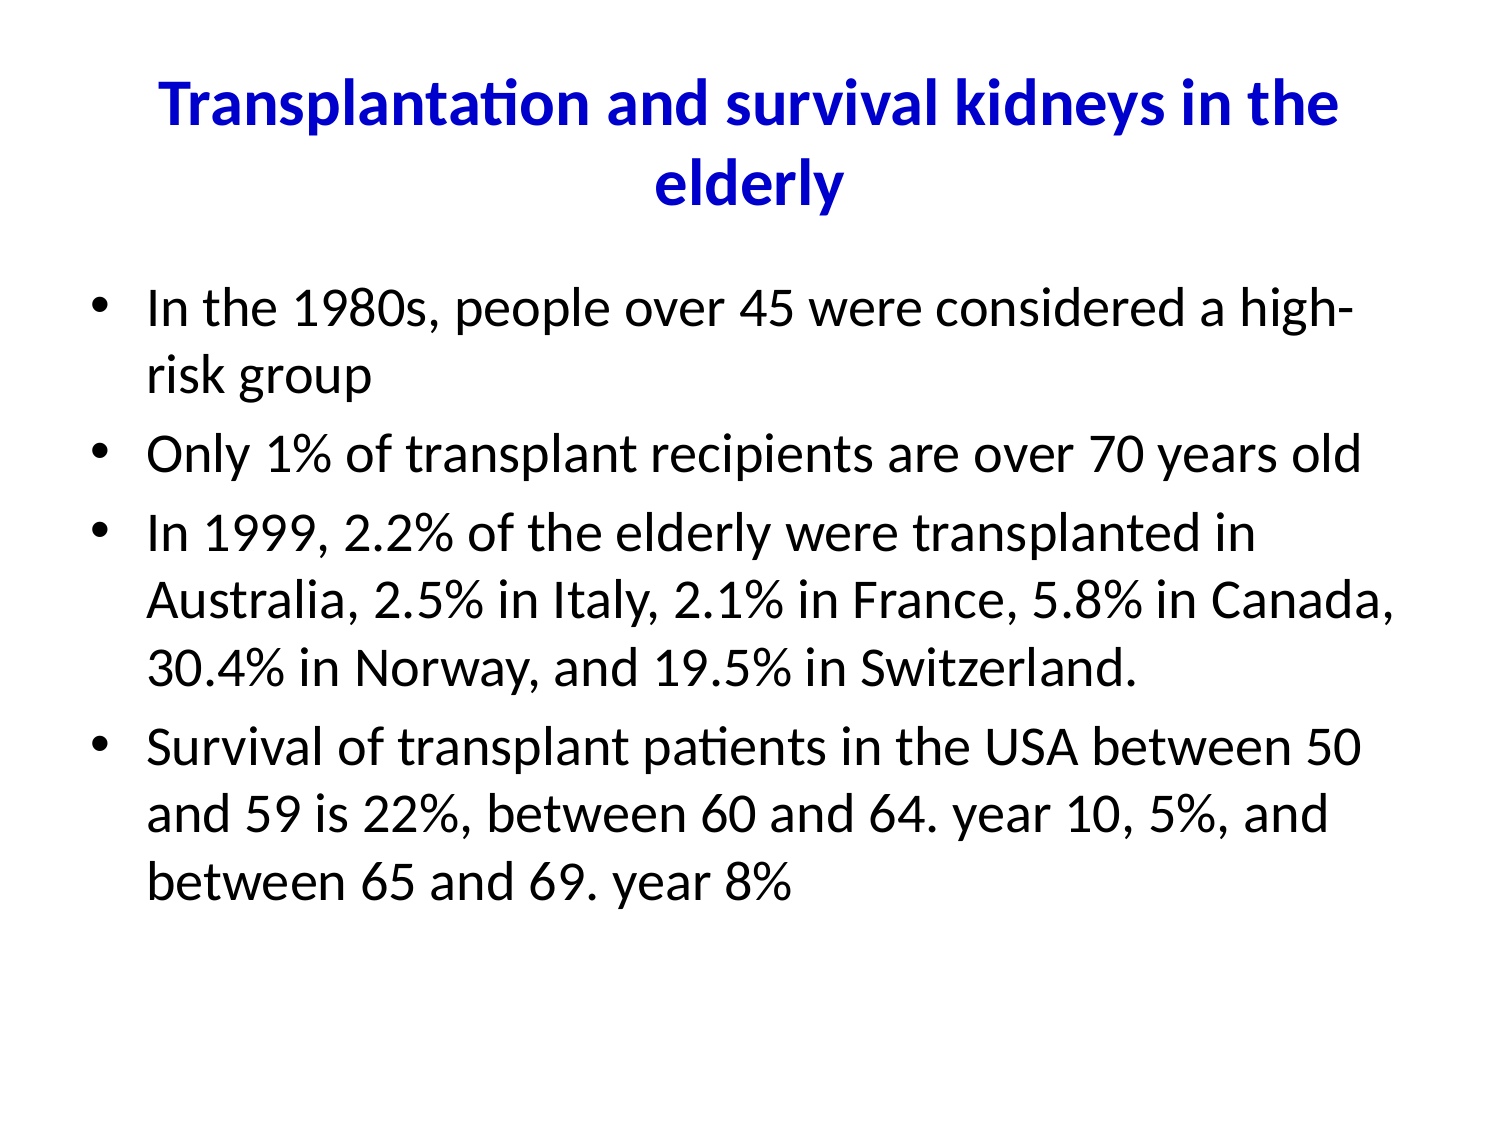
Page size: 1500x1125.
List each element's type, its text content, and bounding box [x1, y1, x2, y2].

title Transplantation and survival kidneys in the elderly [75, 45, 1425, 233]
list In the 1980s, people over 45 were considered a high-risk group Only 1% of transplant recipients are over 70 years old In 1999, 2.2% of the elderly were transplanted in Australia, 2.5% in Italy, 2.1% in France, 5.8% in Canada, 30.4% in Norway, and 19.5% in Switzerland. Survival of transplant patients in the USA between 50 and 59 is 22%, between 60 and 64. year 10, 5%, and between 65 and 69. year 8% [75, 262, 1425, 1038]
